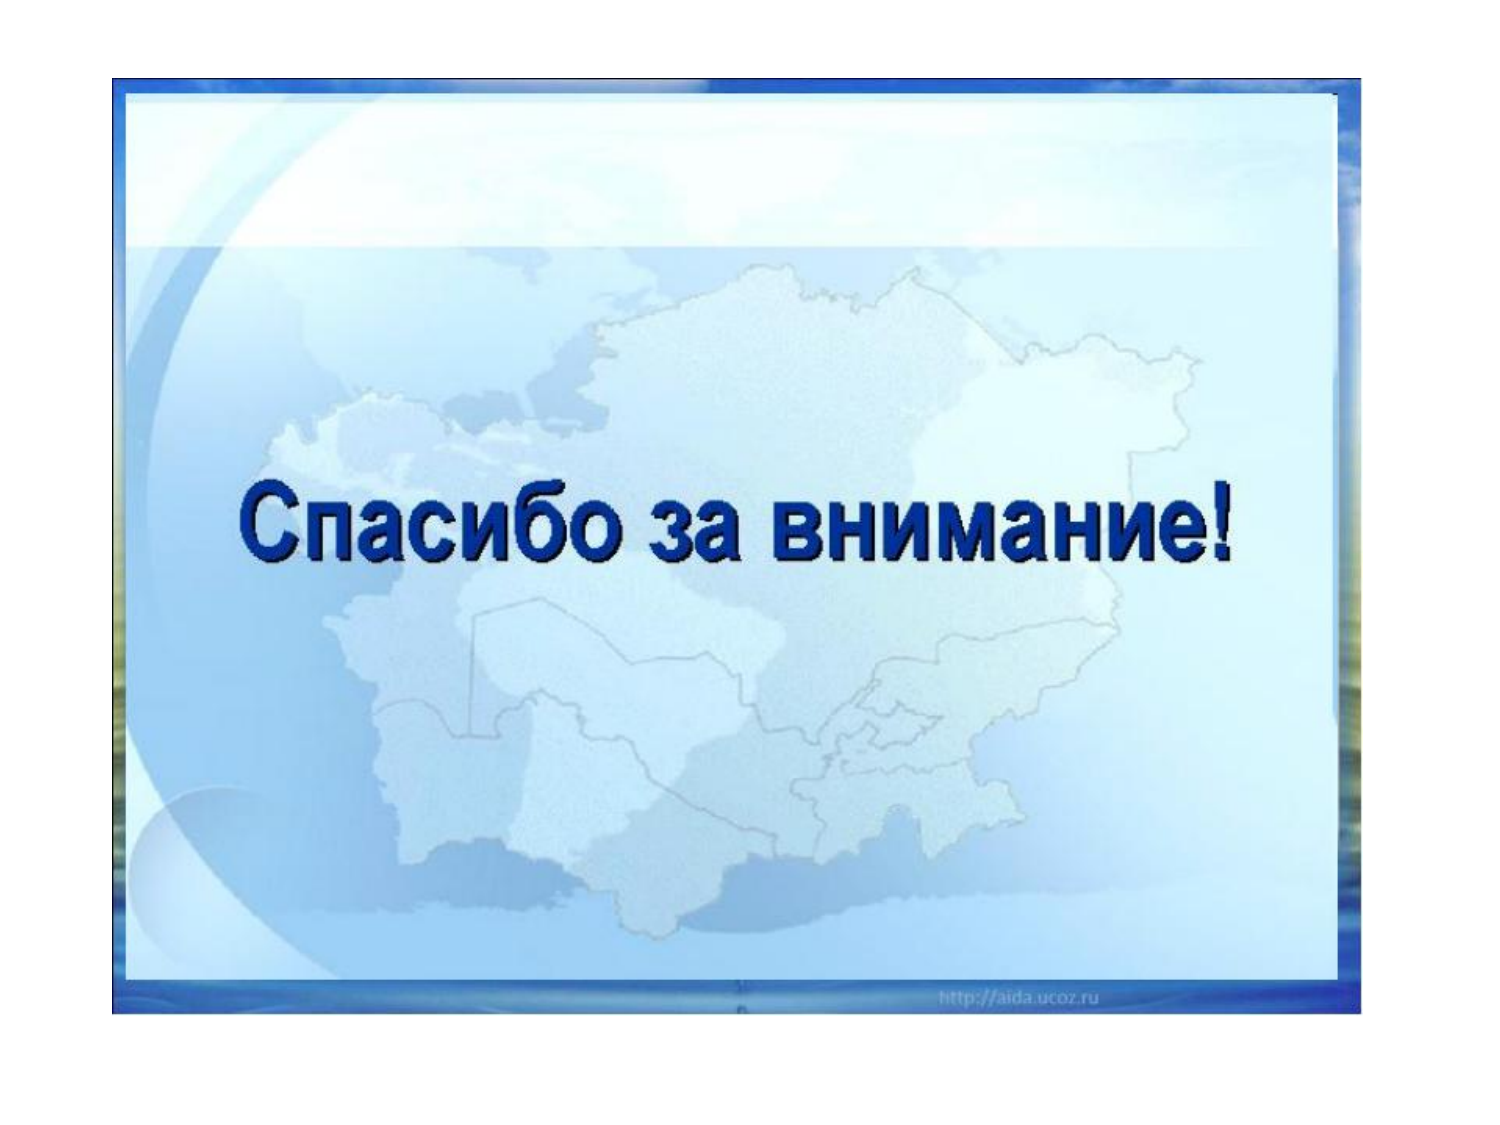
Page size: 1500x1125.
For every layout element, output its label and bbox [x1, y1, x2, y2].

picture [111, 77, 1363, 1016]
